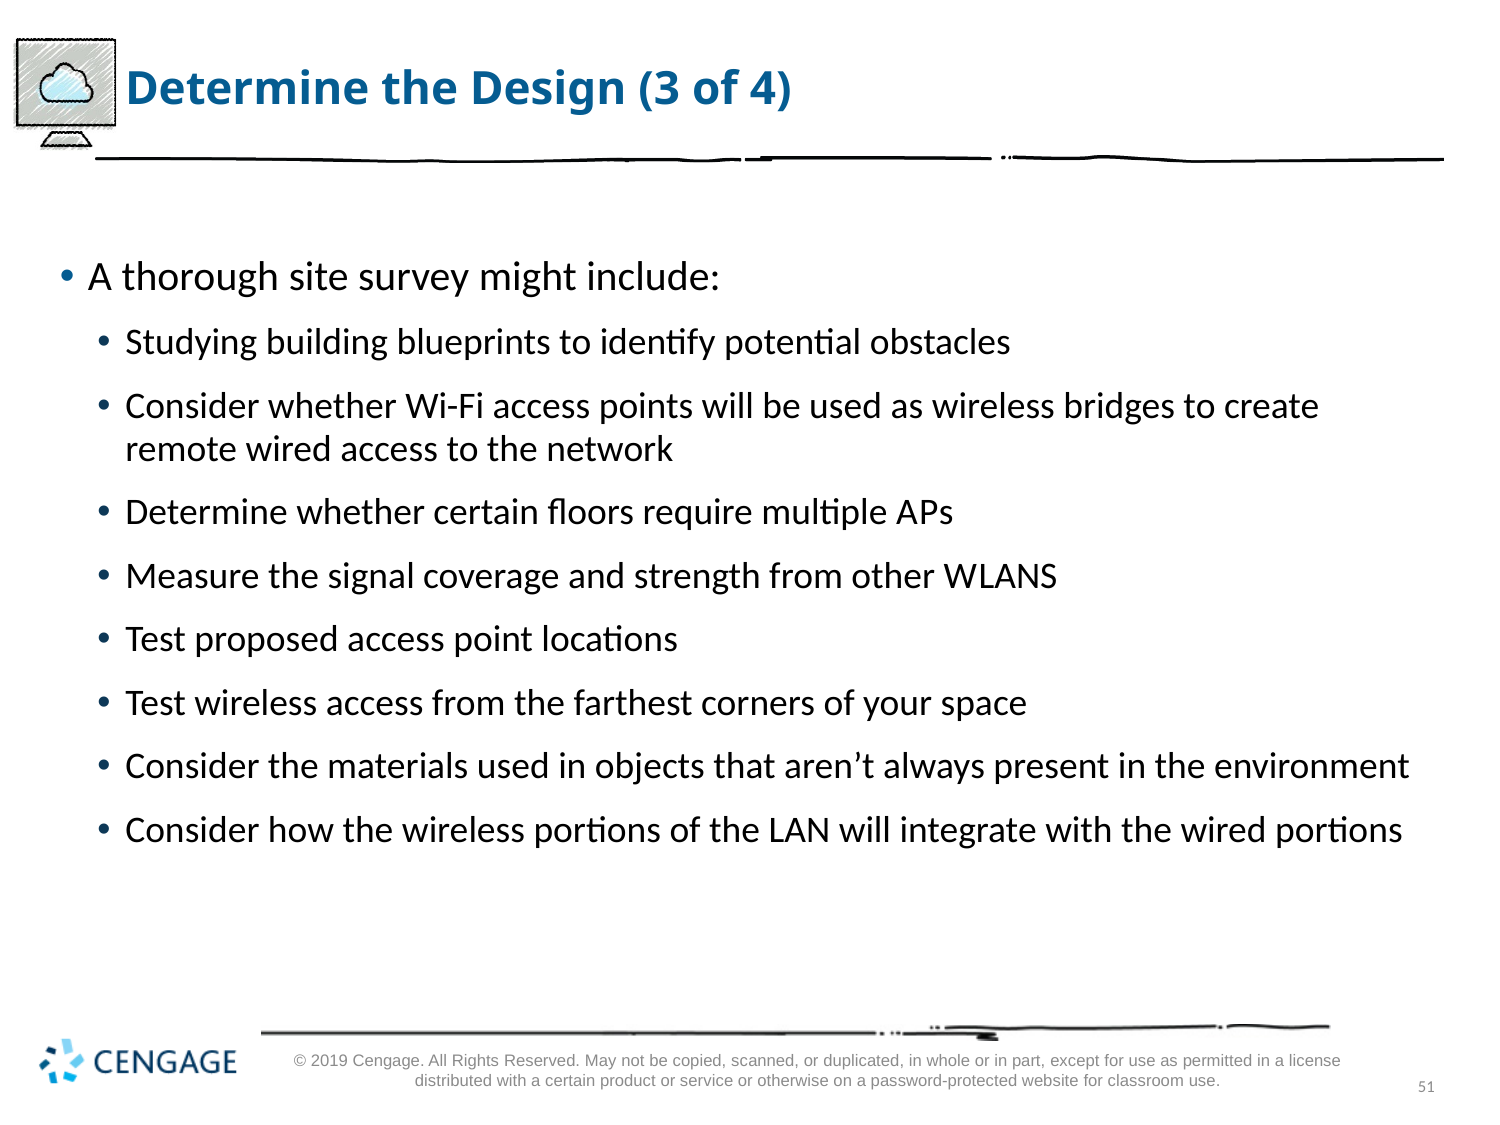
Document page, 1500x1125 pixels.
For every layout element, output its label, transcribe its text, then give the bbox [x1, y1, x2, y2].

picture [261, 1024, 1331, 1041]
picture [19, 1025, 249, 1096]
picture [13, 36, 117, 151]
title Determine the Design (3 of 4) [125, 66, 1442, 116]
list A thorough site survey might include: Studying building blueprints to identify potential obstacles Consider whether Wi-Fi access points will be used as wireless bridges to create remote wired access to the network Determine whether certain floors require multiple A P s Measure the signal coverage and strength from other W LANS Test proposed access point locations Test wireless access from the farthest corners of your space Consider the materials used in objects that aren’t always present in the environment Consider how the wireless portions of the LAN will integrate with the wired portions [59, 252, 1441, 858]
footer © 2019 Cengage. All Rights Reserved. May not be copied, scanned, or duplicated, in whole or in part, except for use as permitted in a license distributed with a certain product or service or otherwise on a password-protected website for classroom use. [262, 1050, 1375, 1091]
picture [95, 155, 1444, 163]
